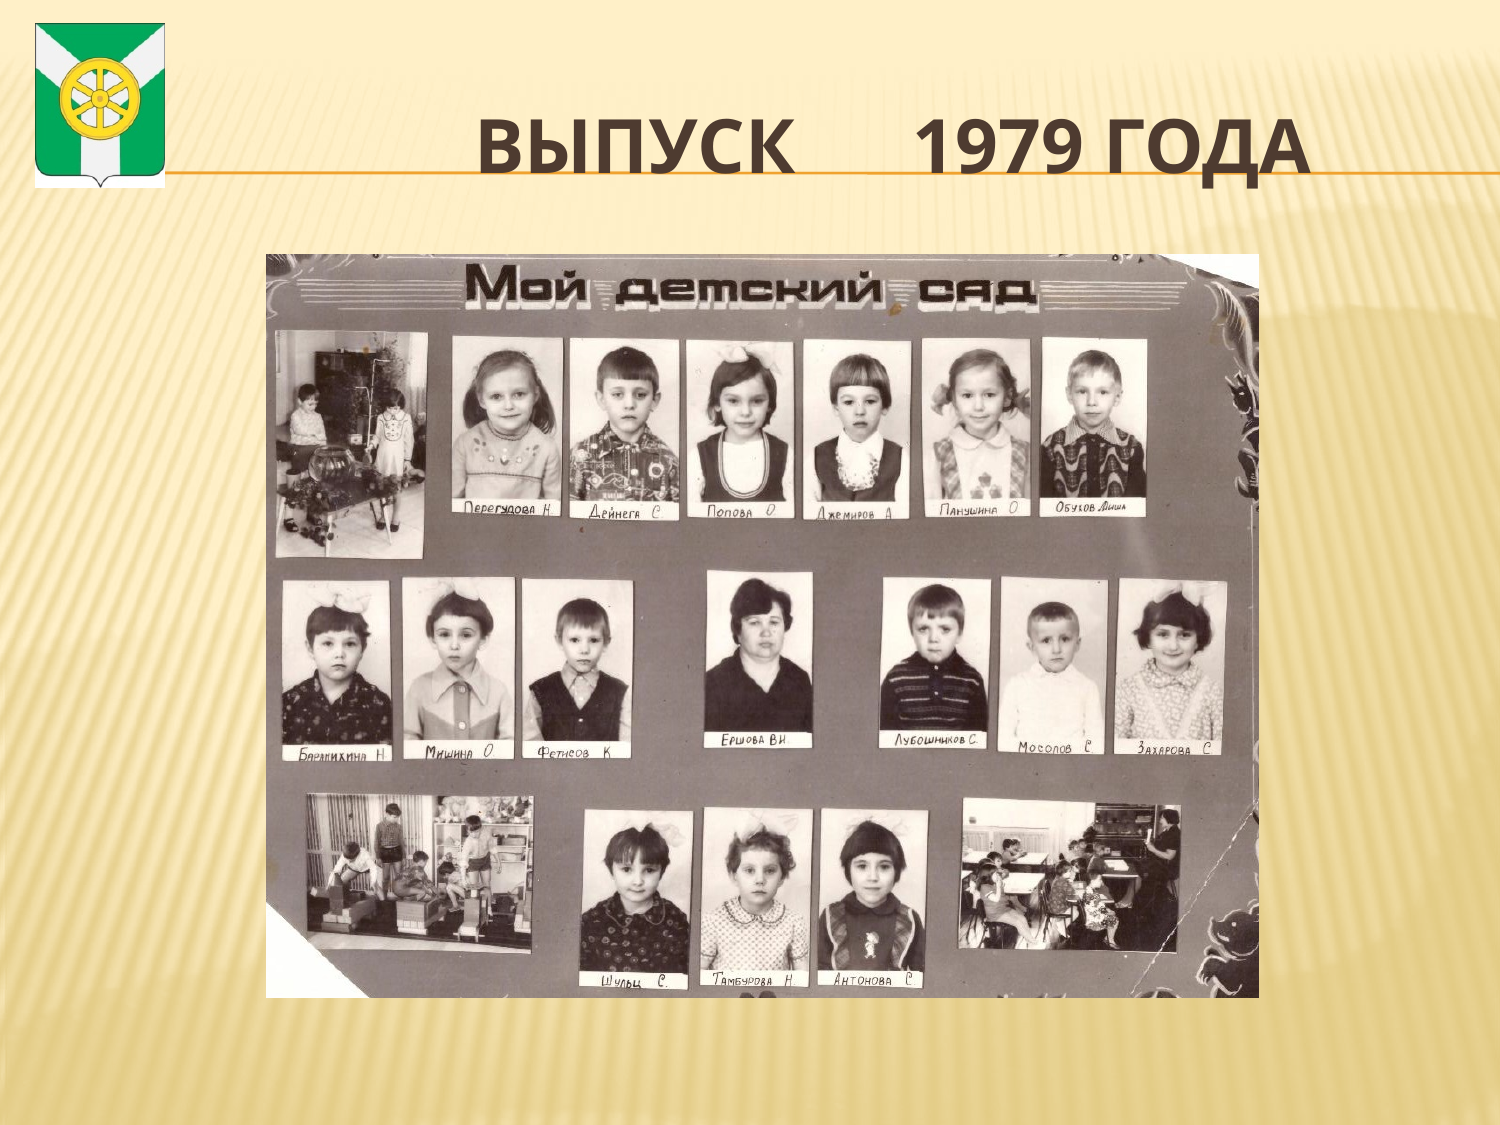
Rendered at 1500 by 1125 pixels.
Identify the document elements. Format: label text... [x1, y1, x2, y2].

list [266, 254, 1259, 998]
title Выпуск 1979 года [50, 75, 1475, 213]
picture [34, 23, 165, 188]
